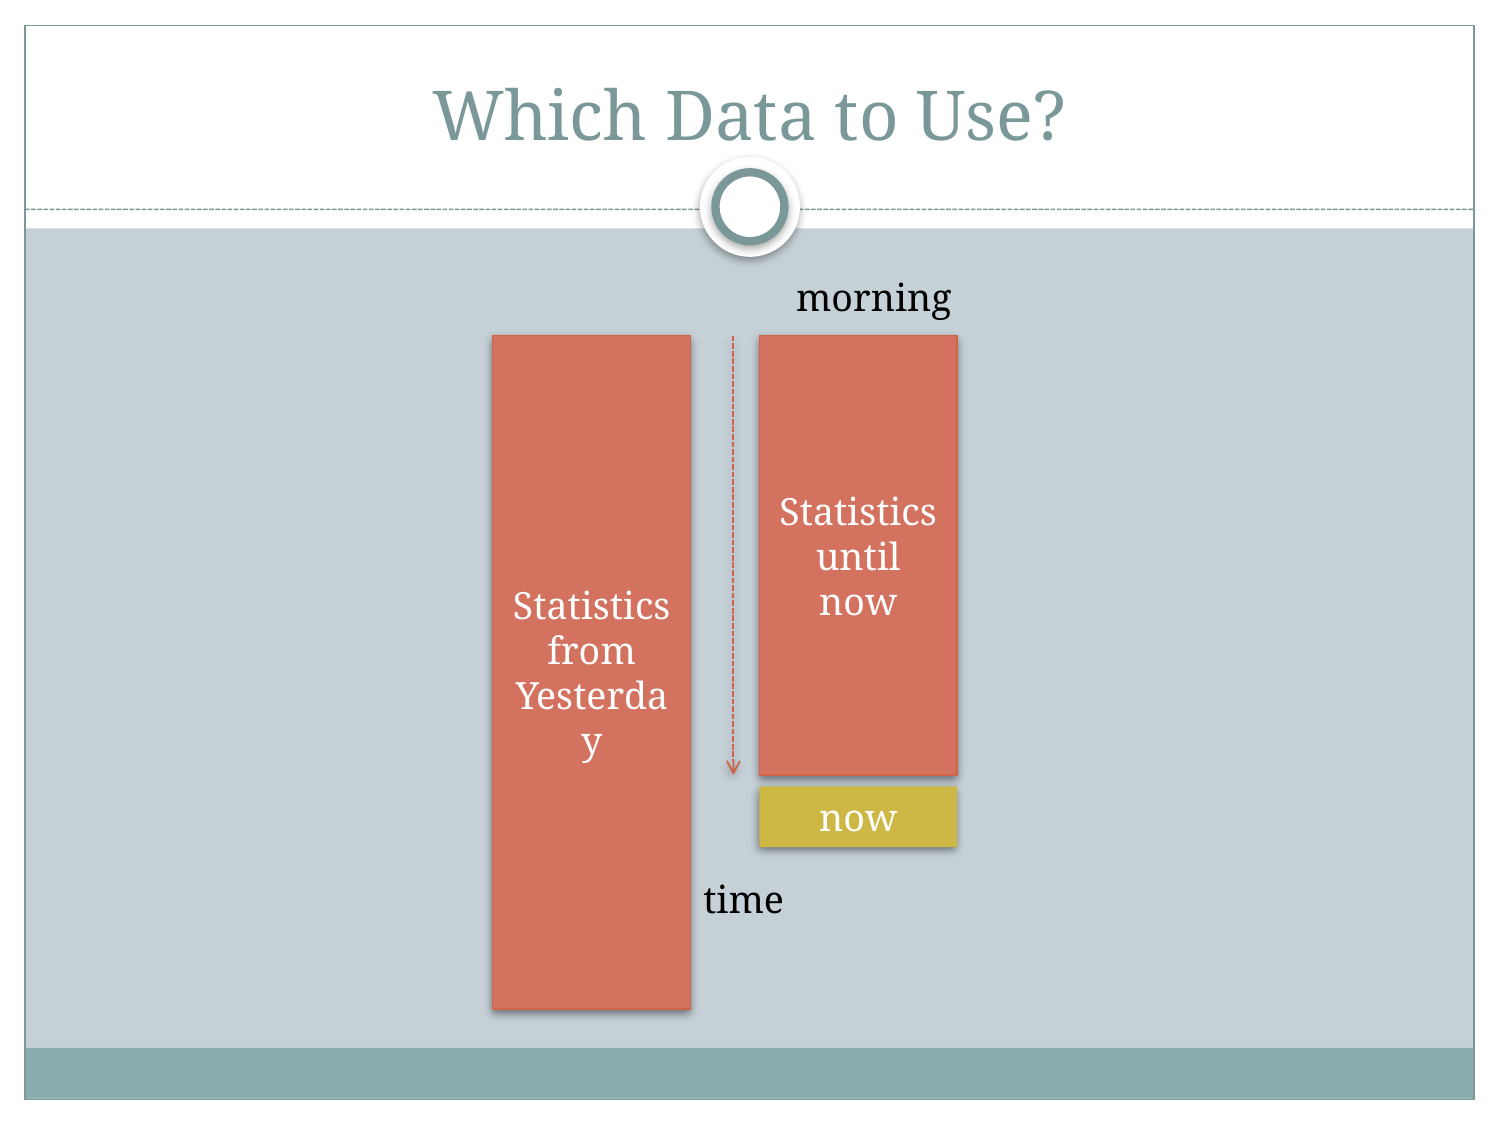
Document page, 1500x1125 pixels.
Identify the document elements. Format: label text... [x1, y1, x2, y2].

title Which Data to Use? [49, 37, 1450, 162]
text_box Statistics from Yesterday [492, 335, 691, 1010]
text_box time [697, 868, 799, 929]
text_box now [759, 786, 958, 848]
text_box Statistics until now [759, 335, 958, 776]
text_box morning [781, 266, 967, 327]
